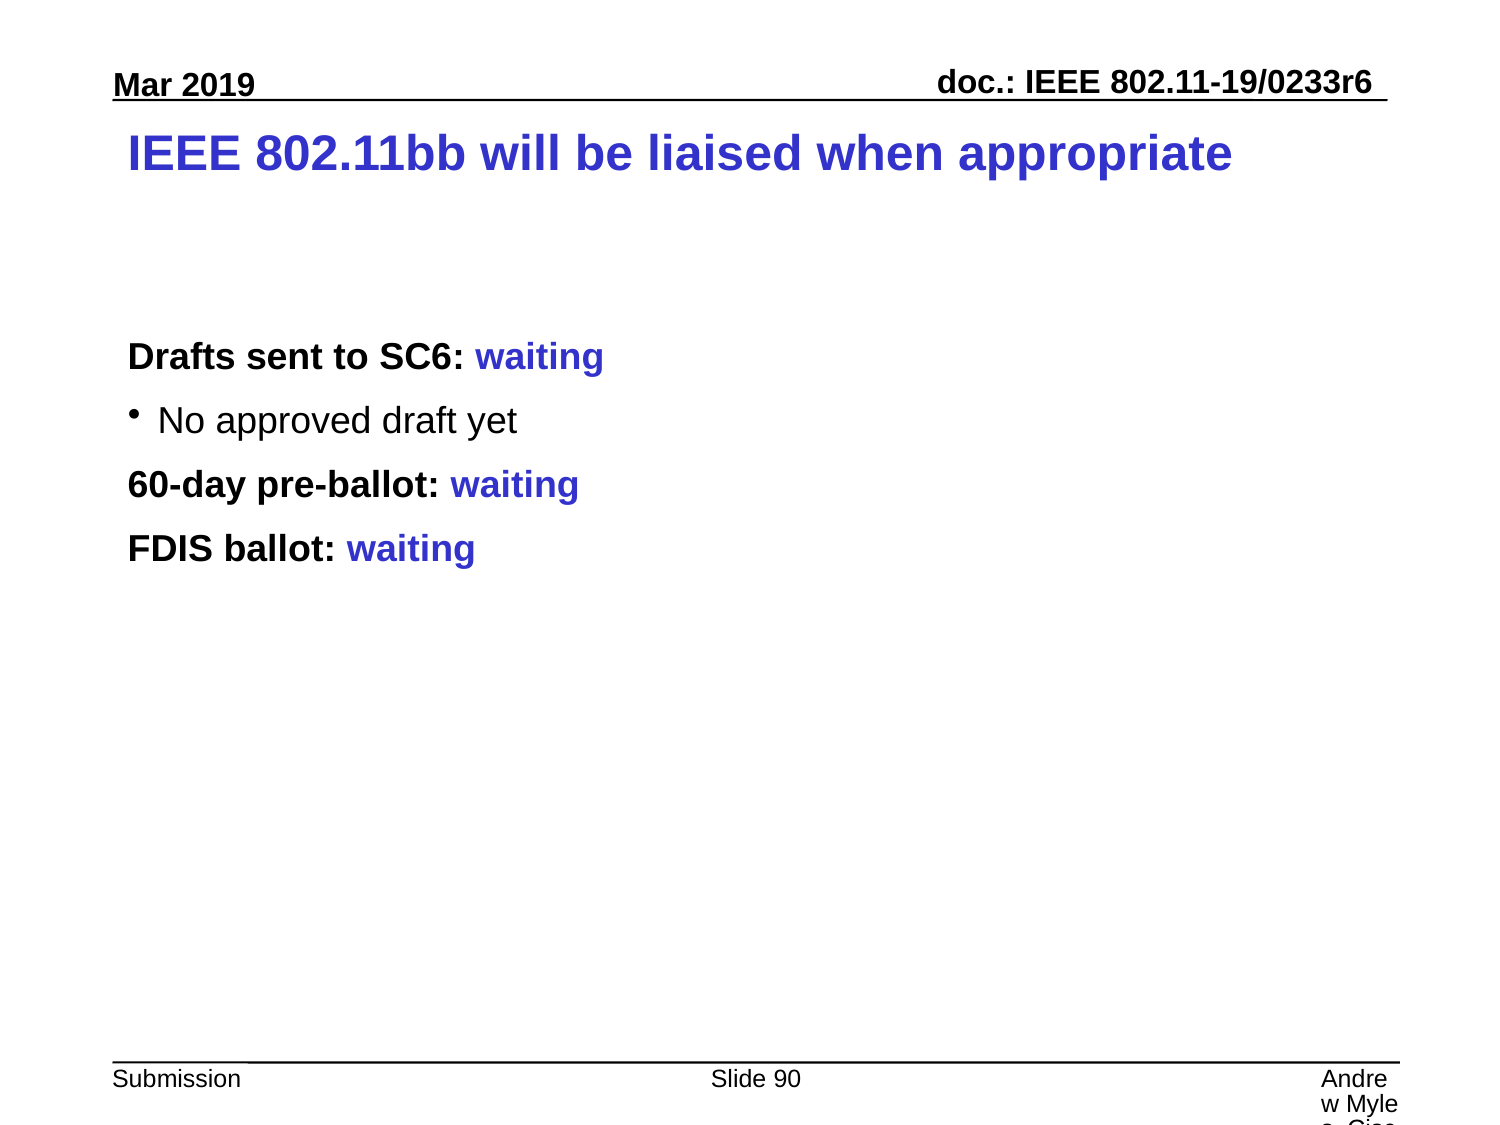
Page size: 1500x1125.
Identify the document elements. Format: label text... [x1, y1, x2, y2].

list Drafts sent to SC6: waiting No approved draft yet 60-day pre-ballot: waiting FDIS ballot: waiting [112, 324, 1388, 1000]
title IEEE 802.11bb will be liaised when appropriate [112, 112, 1388, 288]
slide_number Slide 90 [709, 1061, 803, 1093]
footer Andrew Myles, Cisco [1320, 1061, 1402, 1093]
